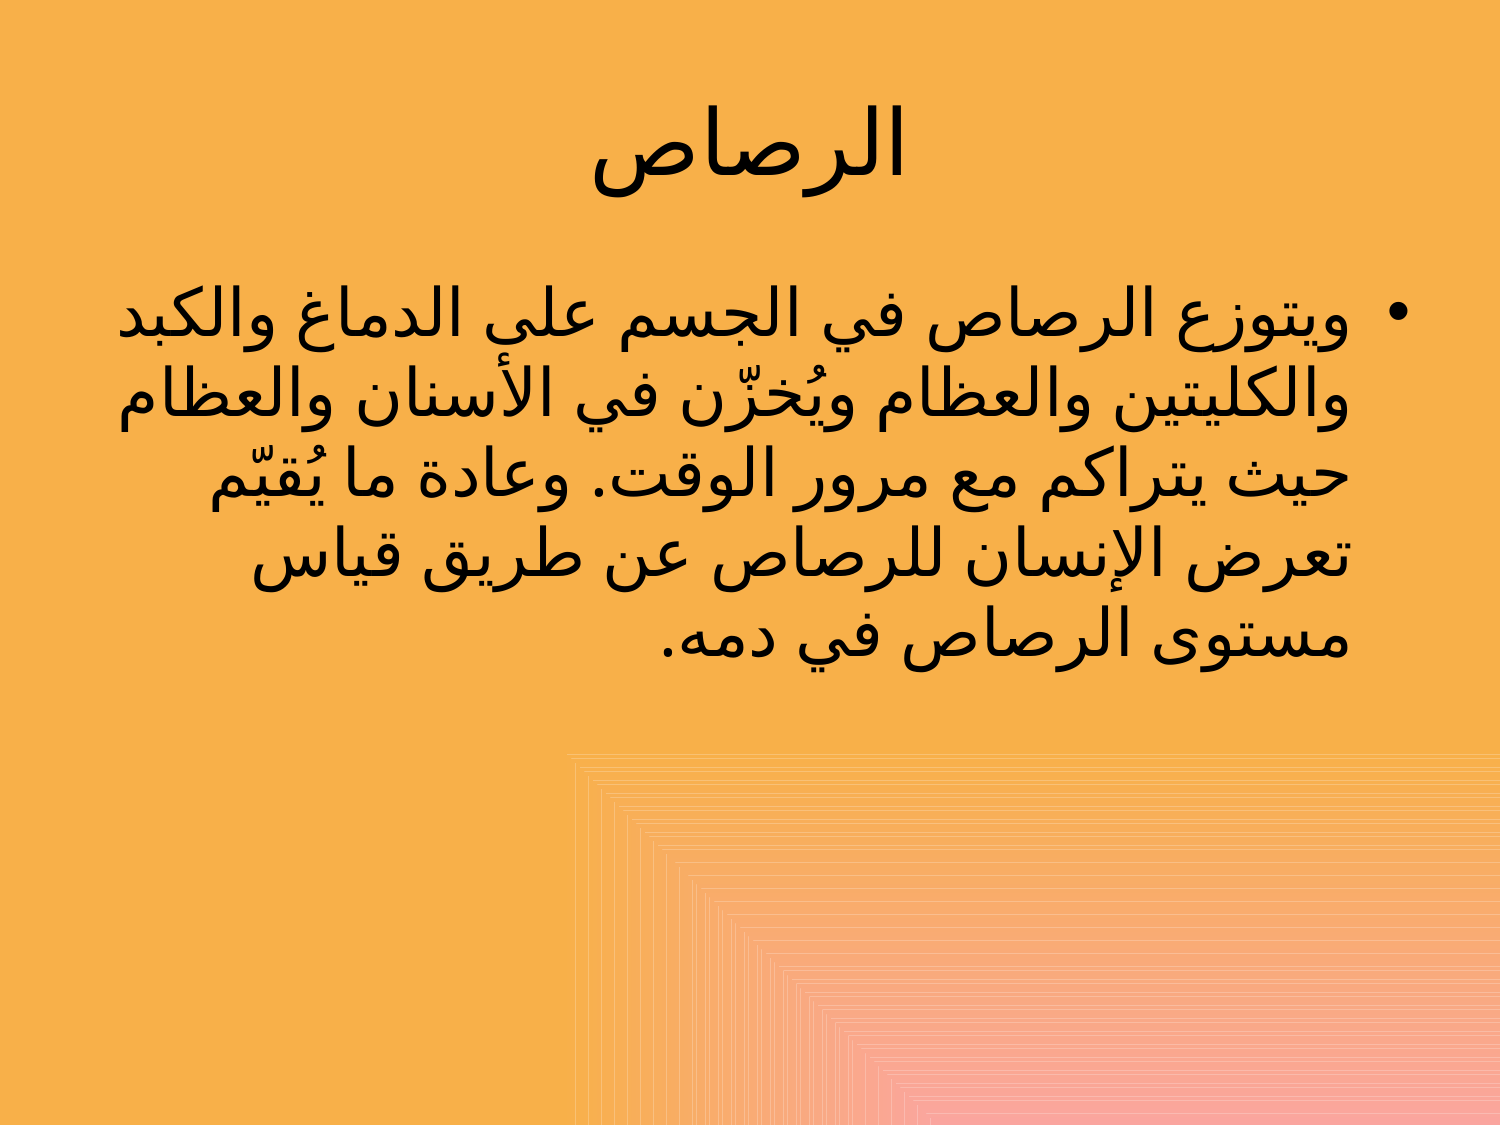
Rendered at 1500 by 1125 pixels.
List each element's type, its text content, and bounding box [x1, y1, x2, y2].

title الرصاص [75, 45, 1425, 233]
list ويتوزع الرصاص في الجسم على الدماغ والكبد والكليتين والعظام ويُخزّن في الأسنان والعظام حيث يتراكم مع مرور الوقت. وعادة ما يُقيّم تعرض الإنسان للرصاص عن طريق قياس مستوى الرصاص في دمه. [75, 262, 1425, 1005]
